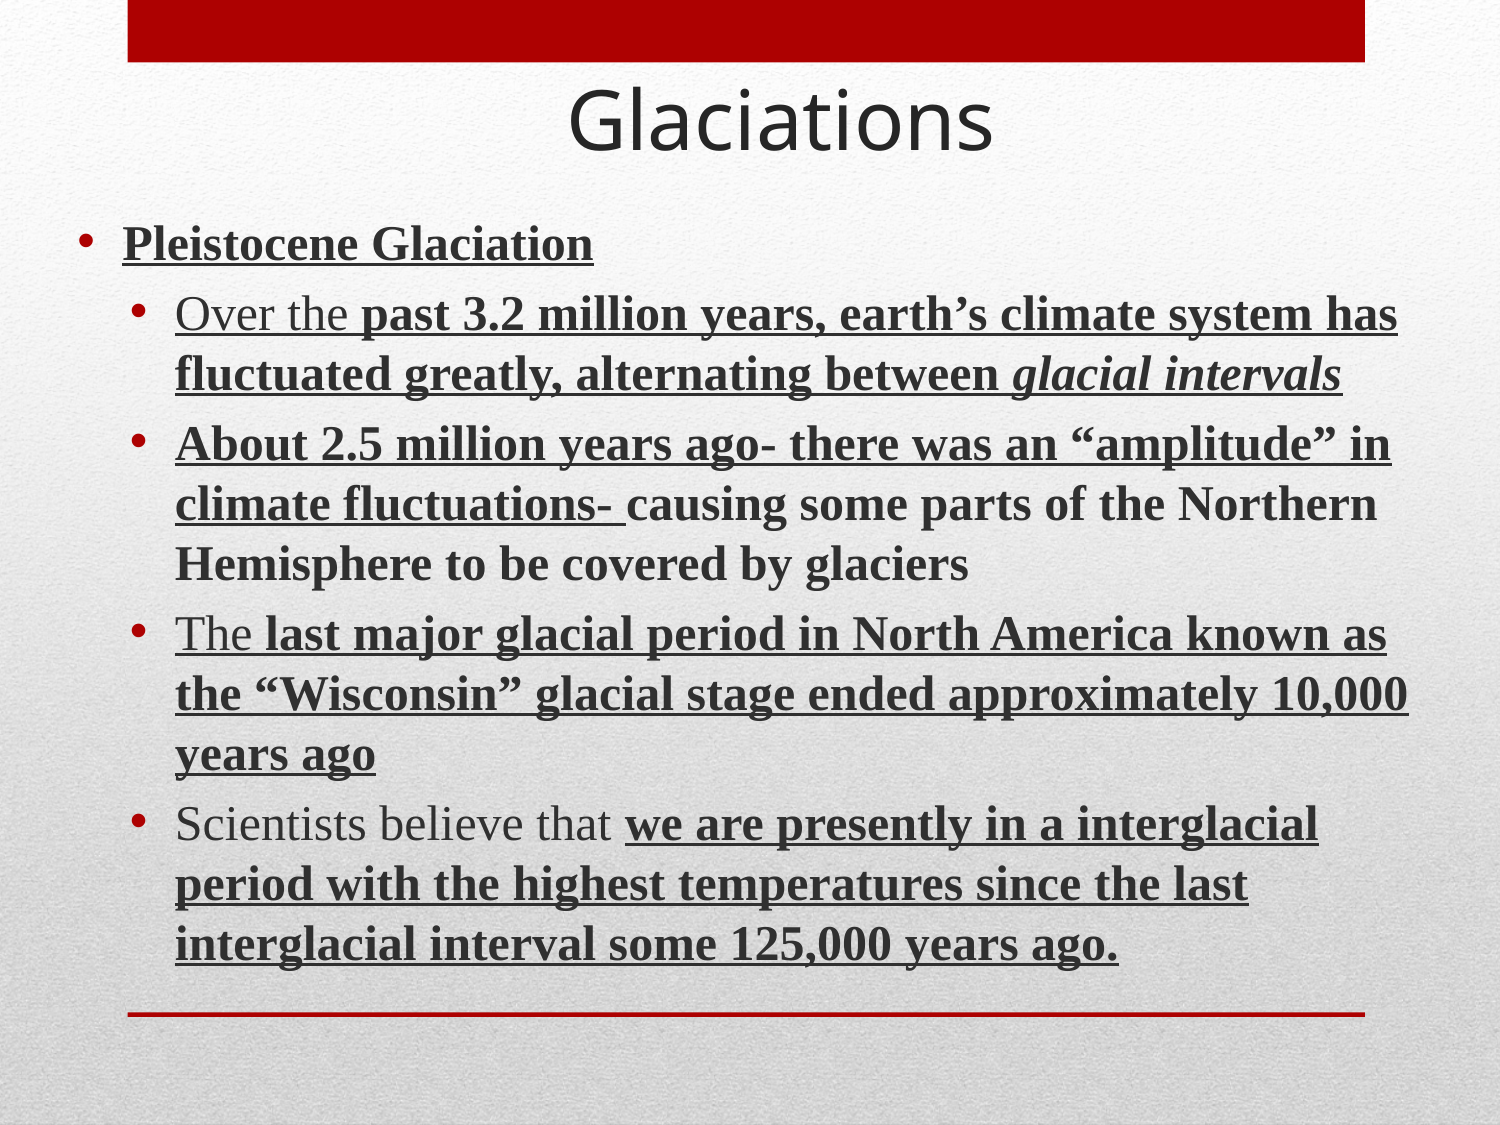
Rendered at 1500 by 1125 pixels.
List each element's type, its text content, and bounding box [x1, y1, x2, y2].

list Pleistocene Glaciation Over the past 3.2 million years, earth’s climate system has fluctuated greatly, alternating between glacial intervals About 2.5 million years ago- there was an “amplitude” in climate fluctuations- causing some parts of the Northern Hemisphere to be covered by glaciers The last major glacial period in North America known as the “Wisconsin” glacial stage ended approximately 10,000 years ago Scientists believe that we are presently in a interglacial period with the highest temperatures since the last interglacial interval some 125,000 years ago. [62, 174, 1438, 1006]
title Glaciations [212, 50, 1350, 175]
